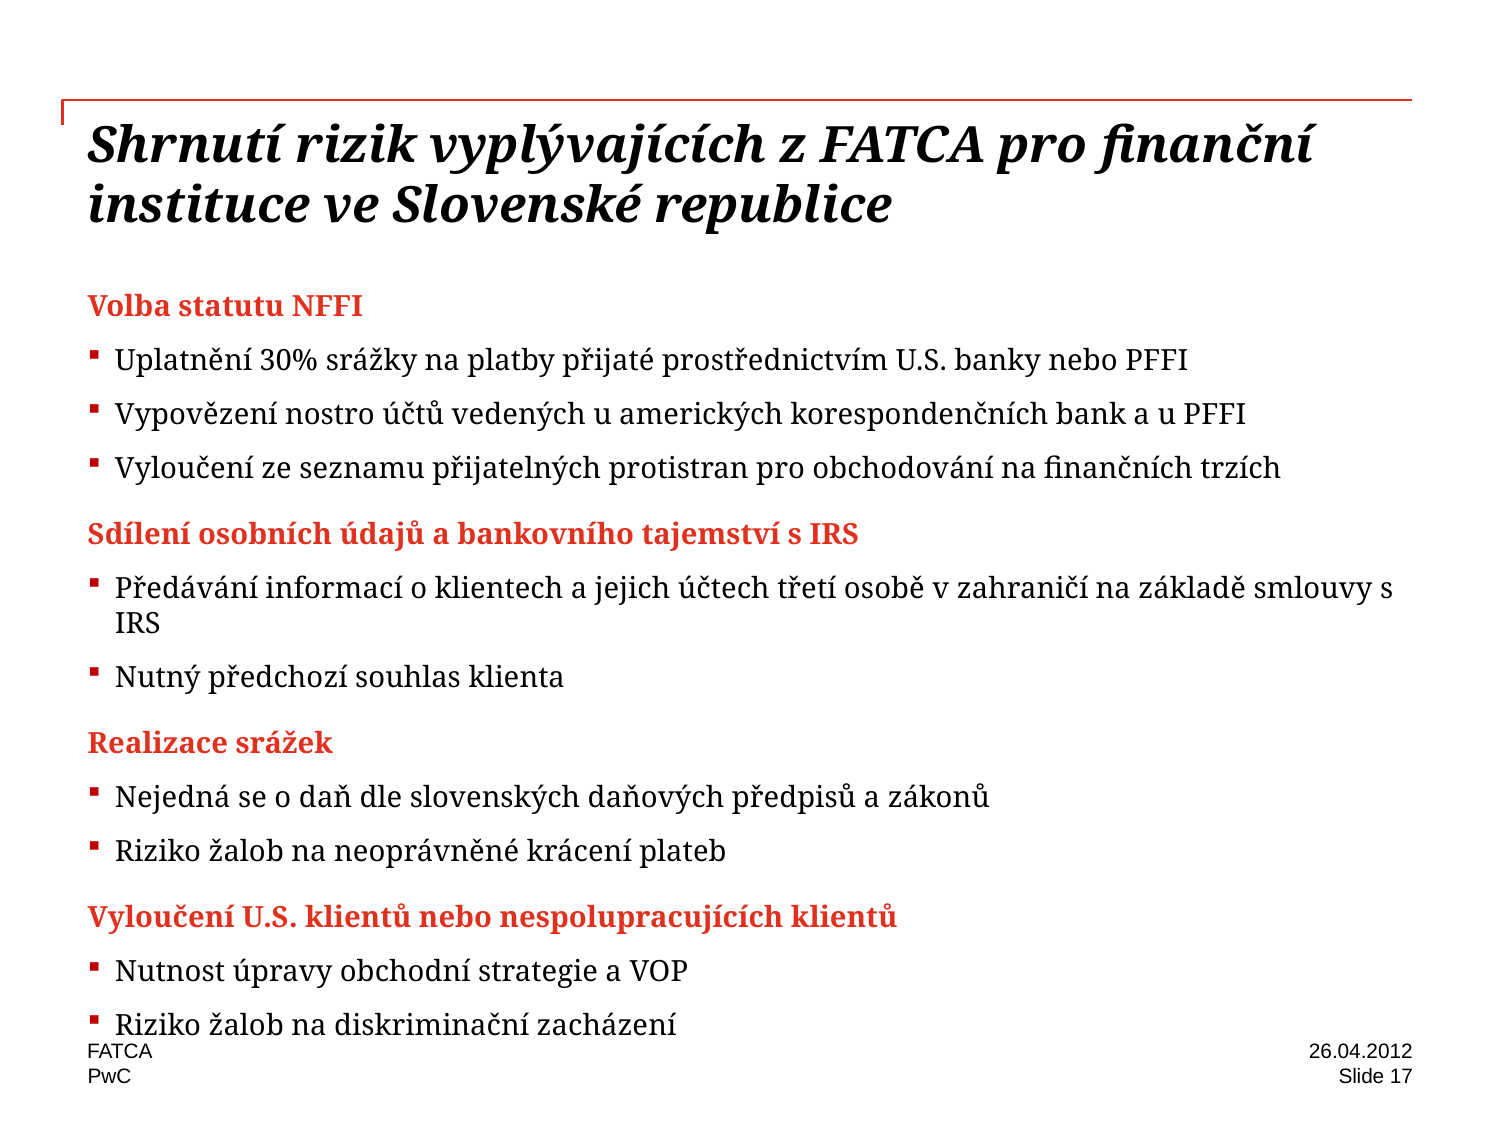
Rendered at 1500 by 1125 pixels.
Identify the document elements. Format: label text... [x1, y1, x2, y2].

list Volba statutu NFFI Uplatnění 30% srážky na platby přijaté prostřednictvím U.S. banky nebo PFFI Vypovězení nostro účtů vedených u amerických korespondenčních bank a u PFFI Vyloučení ze seznamu přijatelných protistran pro obchodování na finančních trzích Sdílení osobních údajů a bankovního tajemství s IRS Předávání informací o klientech a jejich účtech třetí osobě v zahraničí na základě smlouvy s IRS Nutný předchozí souhlas klienta Realizace srážek Nejedná se o daň dle slovenských daňových předpisů a zákonů Riziko žalob na neoprávněné krácení plateb Vyloučení U.S. klientů nebo nespolupracujících klientů Nutnost úpravy obchodní strategie a VOP Riziko žalob na diskriminační zacházení [87, 287, 1413, 1047]
footer FATCA [86, 1037, 950, 1063]
title Shrnutí rizik vyplývajících z FATCA pro finanční instituce ve Slovenské republice [87, 112, 1413, 263]
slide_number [1162, 1037, 1413, 1063]
slide_number Slide 17 [1162, 1063, 1413, 1088]
